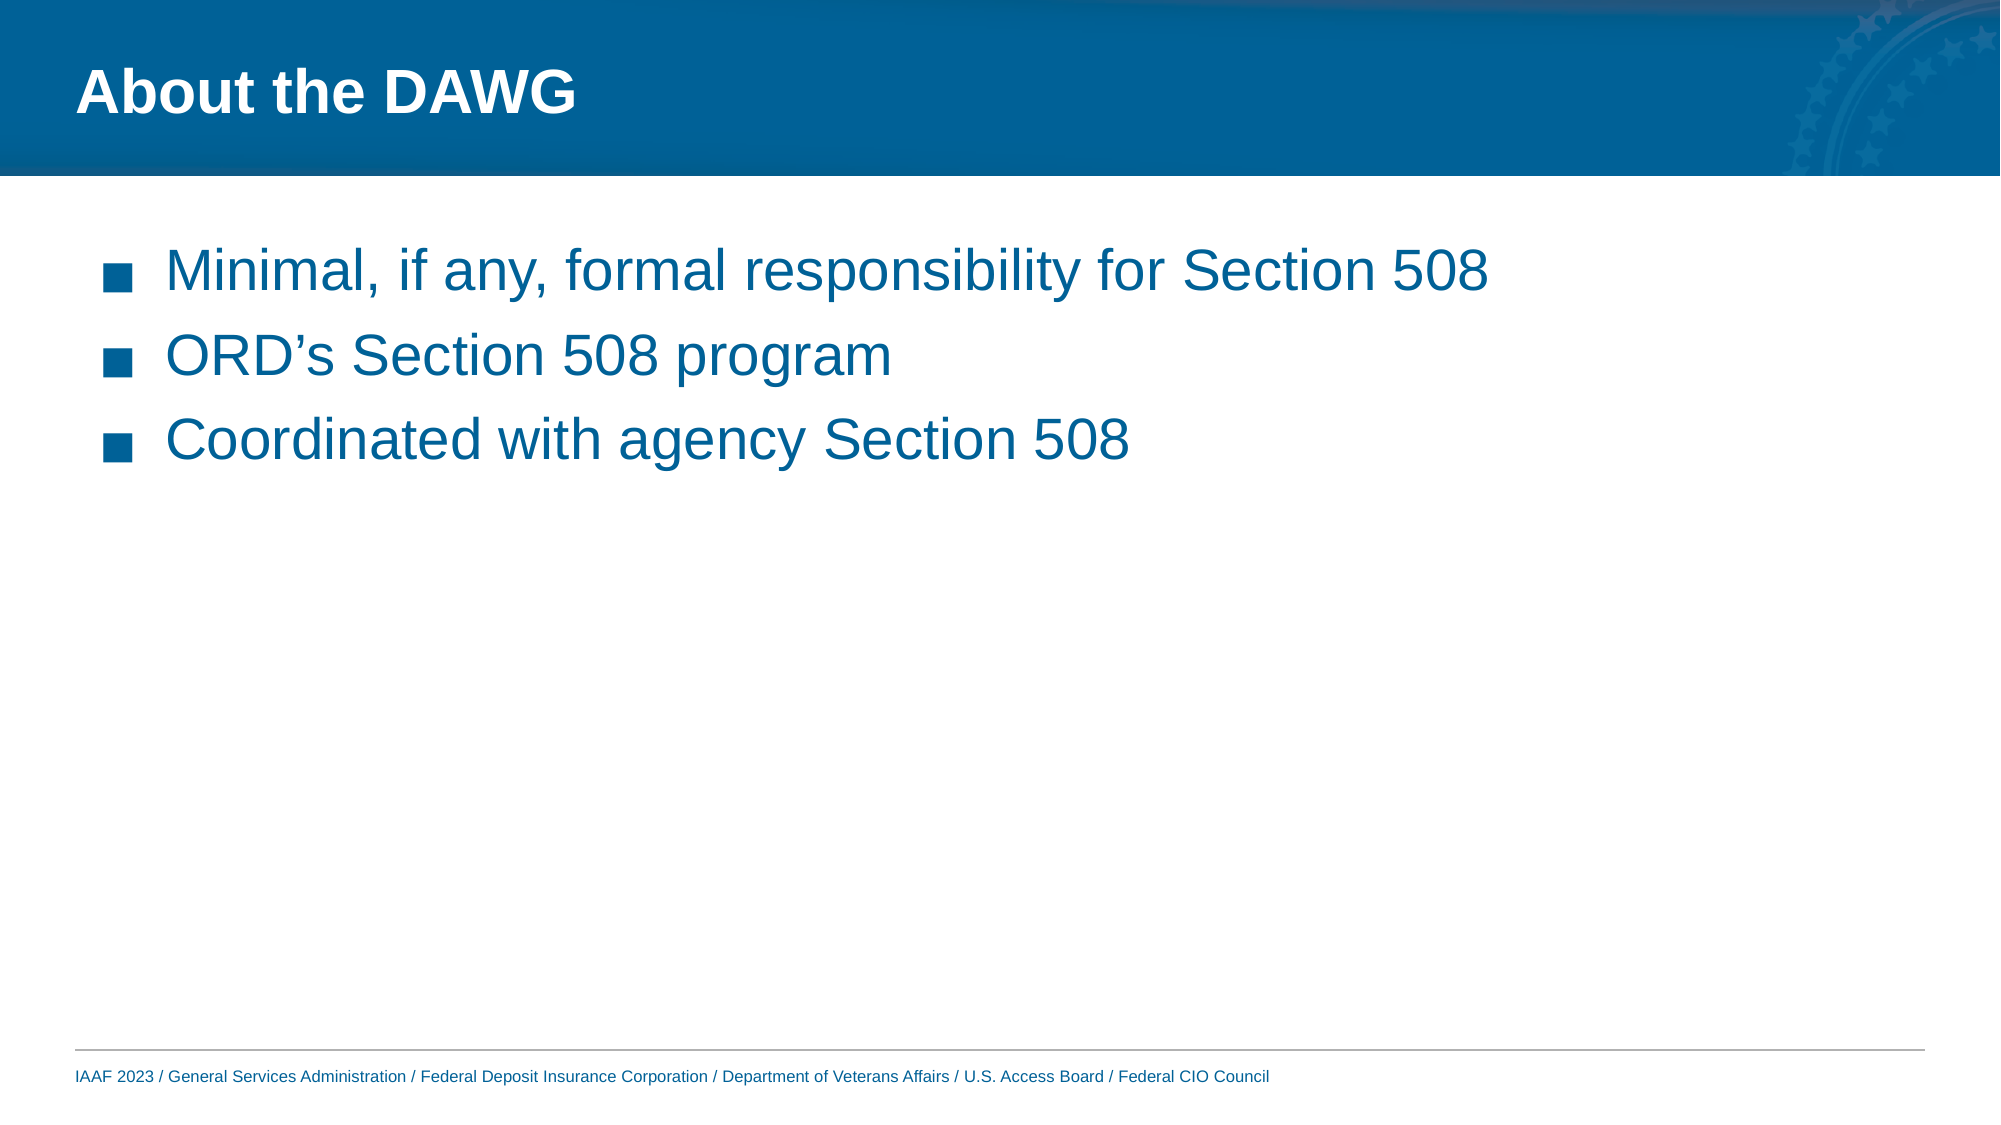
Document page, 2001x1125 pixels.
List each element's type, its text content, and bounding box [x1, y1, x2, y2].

picture [0, 0, 2000, 176]
picture [0, 168, 666, 176]
title About the DAWG [75, 52, 1800, 128]
list Minimal, if any, formal responsibility for Section 508 ORD’s Section 508 program Coordinated with agency Section 508 [75, 224, 1925, 1035]
